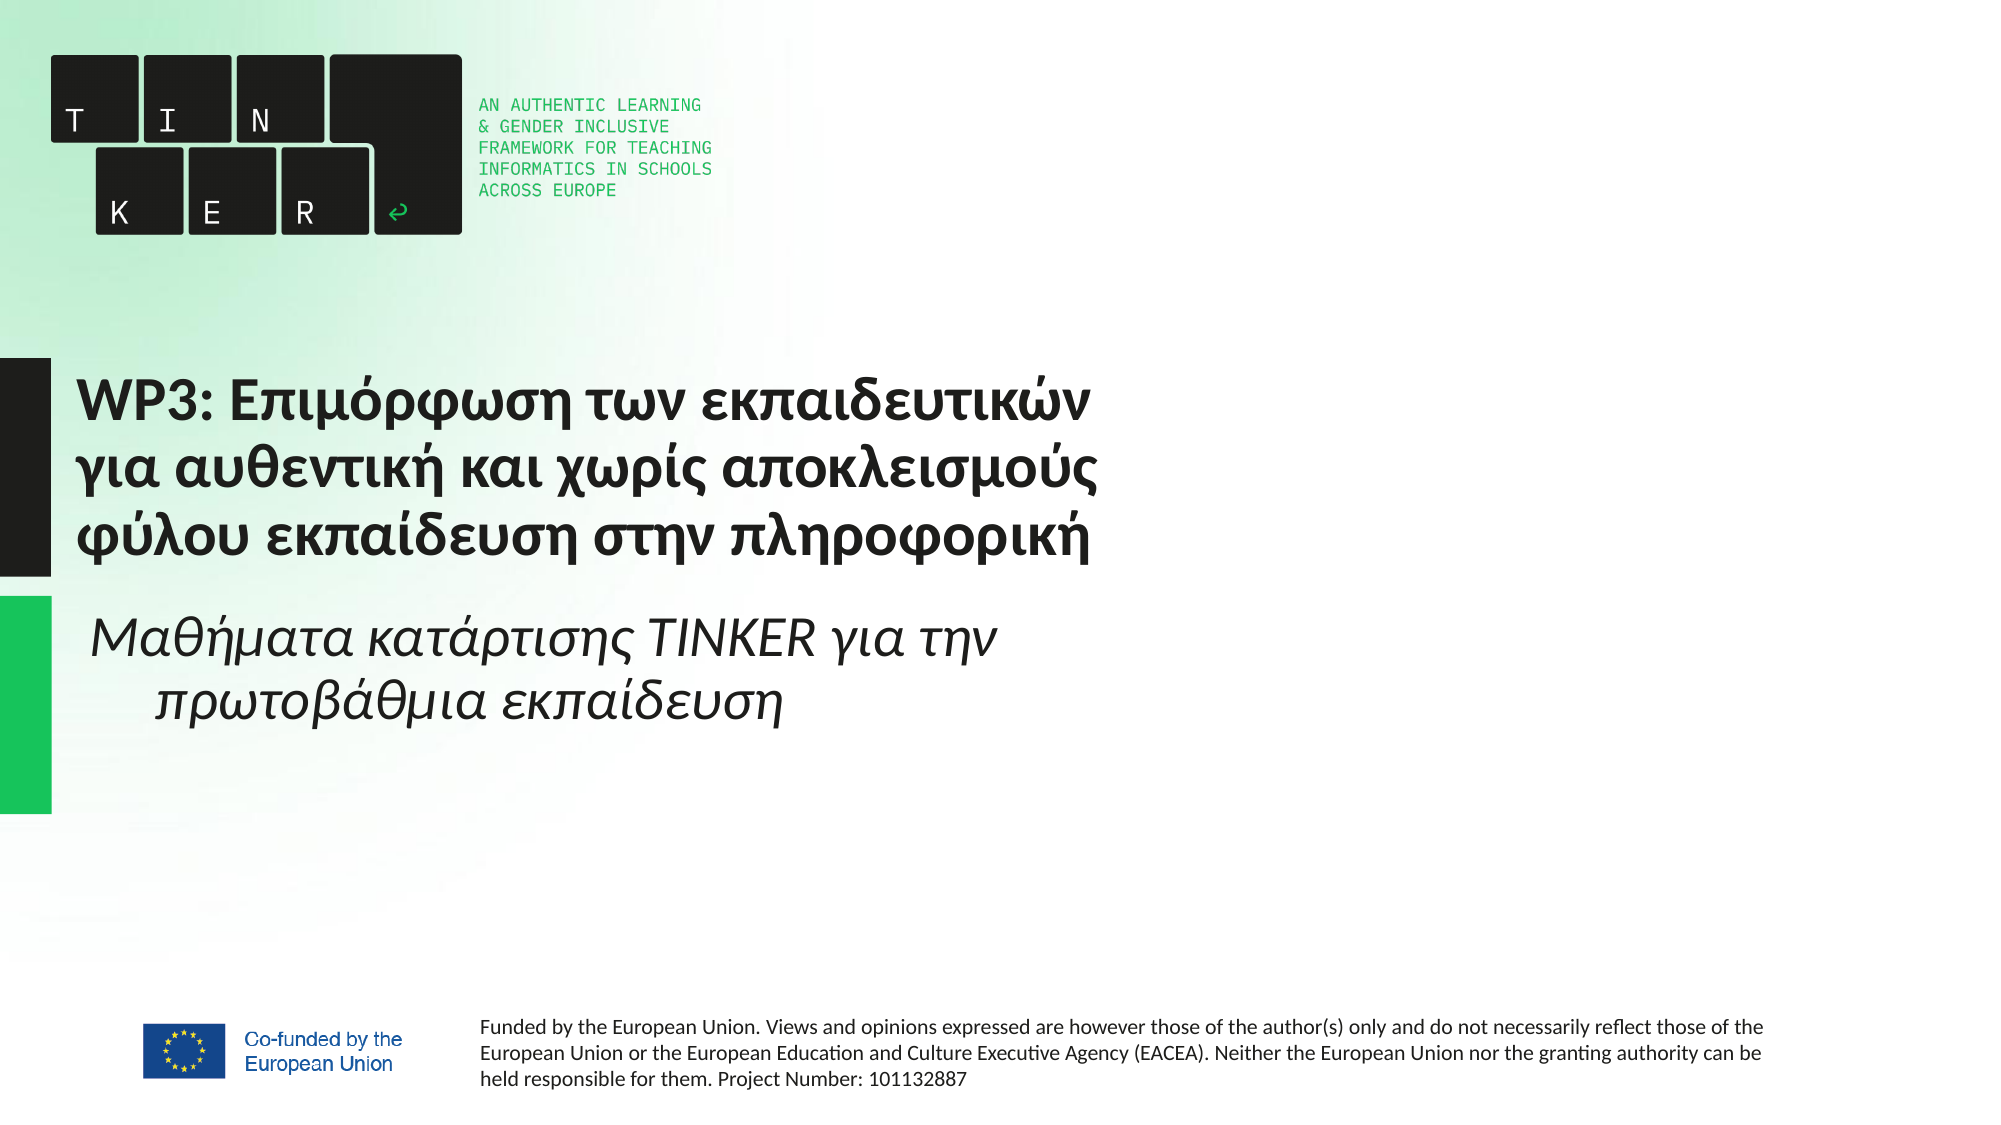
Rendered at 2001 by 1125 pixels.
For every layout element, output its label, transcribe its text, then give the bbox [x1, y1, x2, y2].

picture [0, 0, 843, 1125]
subtitle Μαθήματα κατάρτισης TINKER για την πρωτοβάθμια εκπαίδευση [65, 599, 1197, 812]
title WP3: Επιμόρφωση των εκπαιδευτικών για αυθεντική και χωρίς αποκλεισμούς φύλου εκπαίδευση στην πληροφορική [61, 358, 1196, 578]
